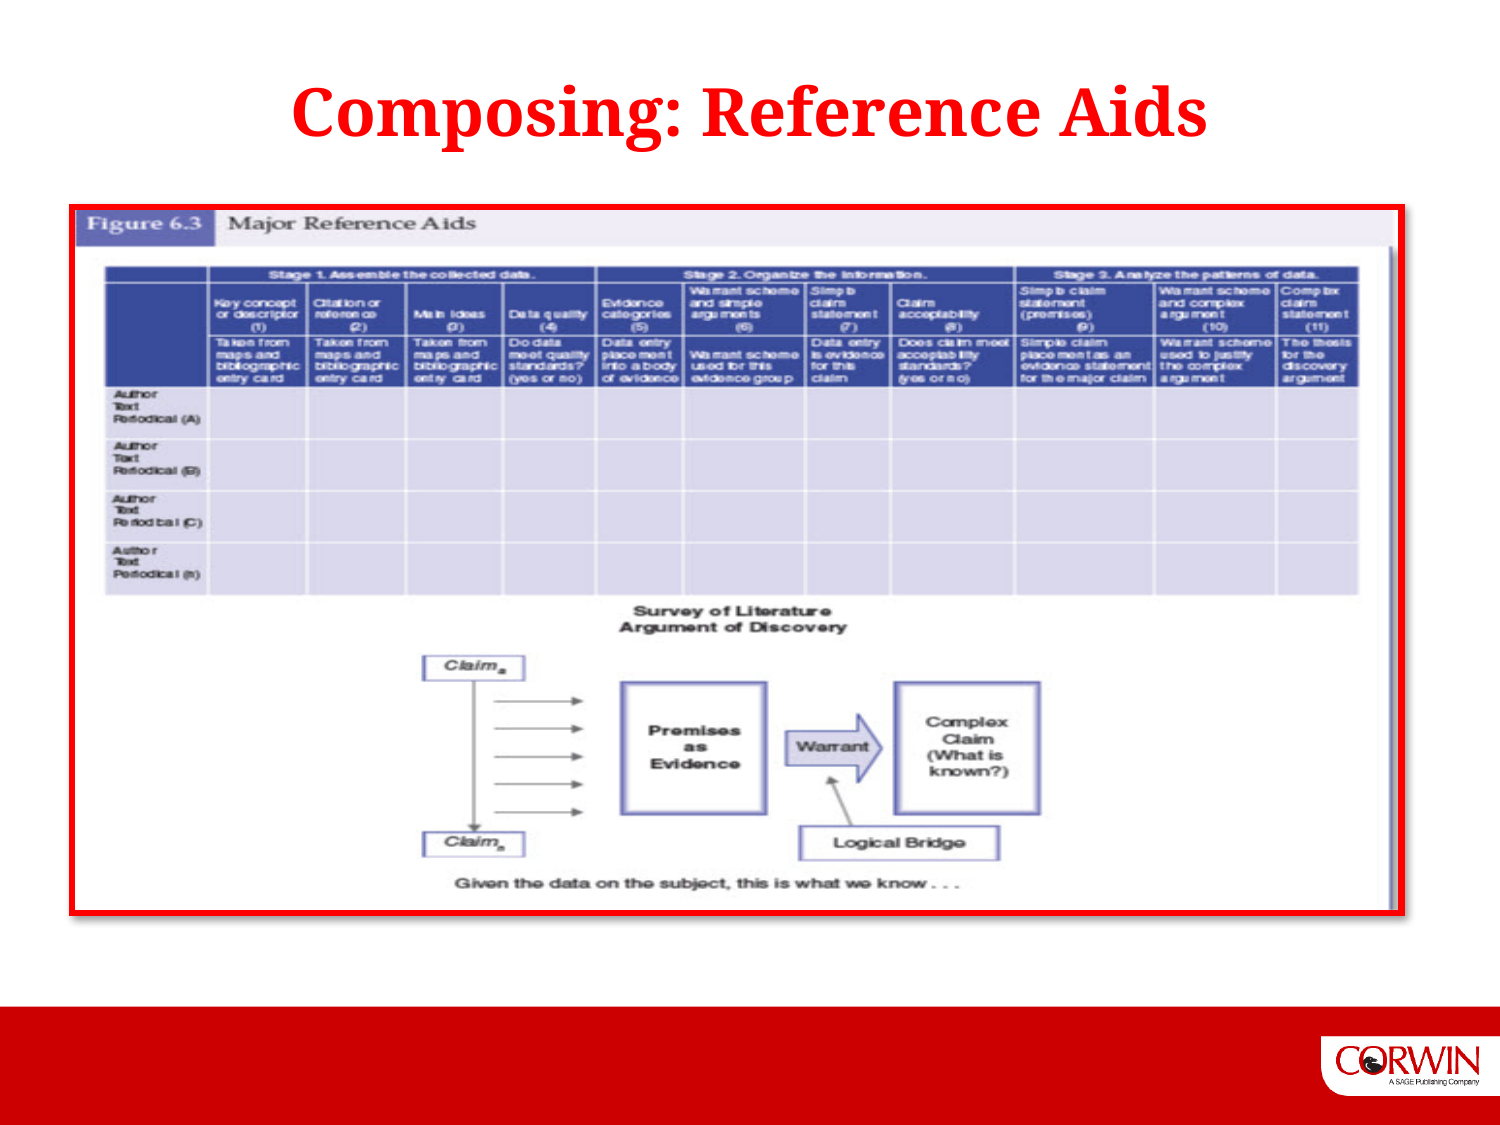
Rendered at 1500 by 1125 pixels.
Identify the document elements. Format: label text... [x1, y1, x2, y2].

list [74, 209, 1399, 911]
title Composing: Reference Aids [75, 45, 1425, 176]
picture [0, 0, 1500, 1125]
